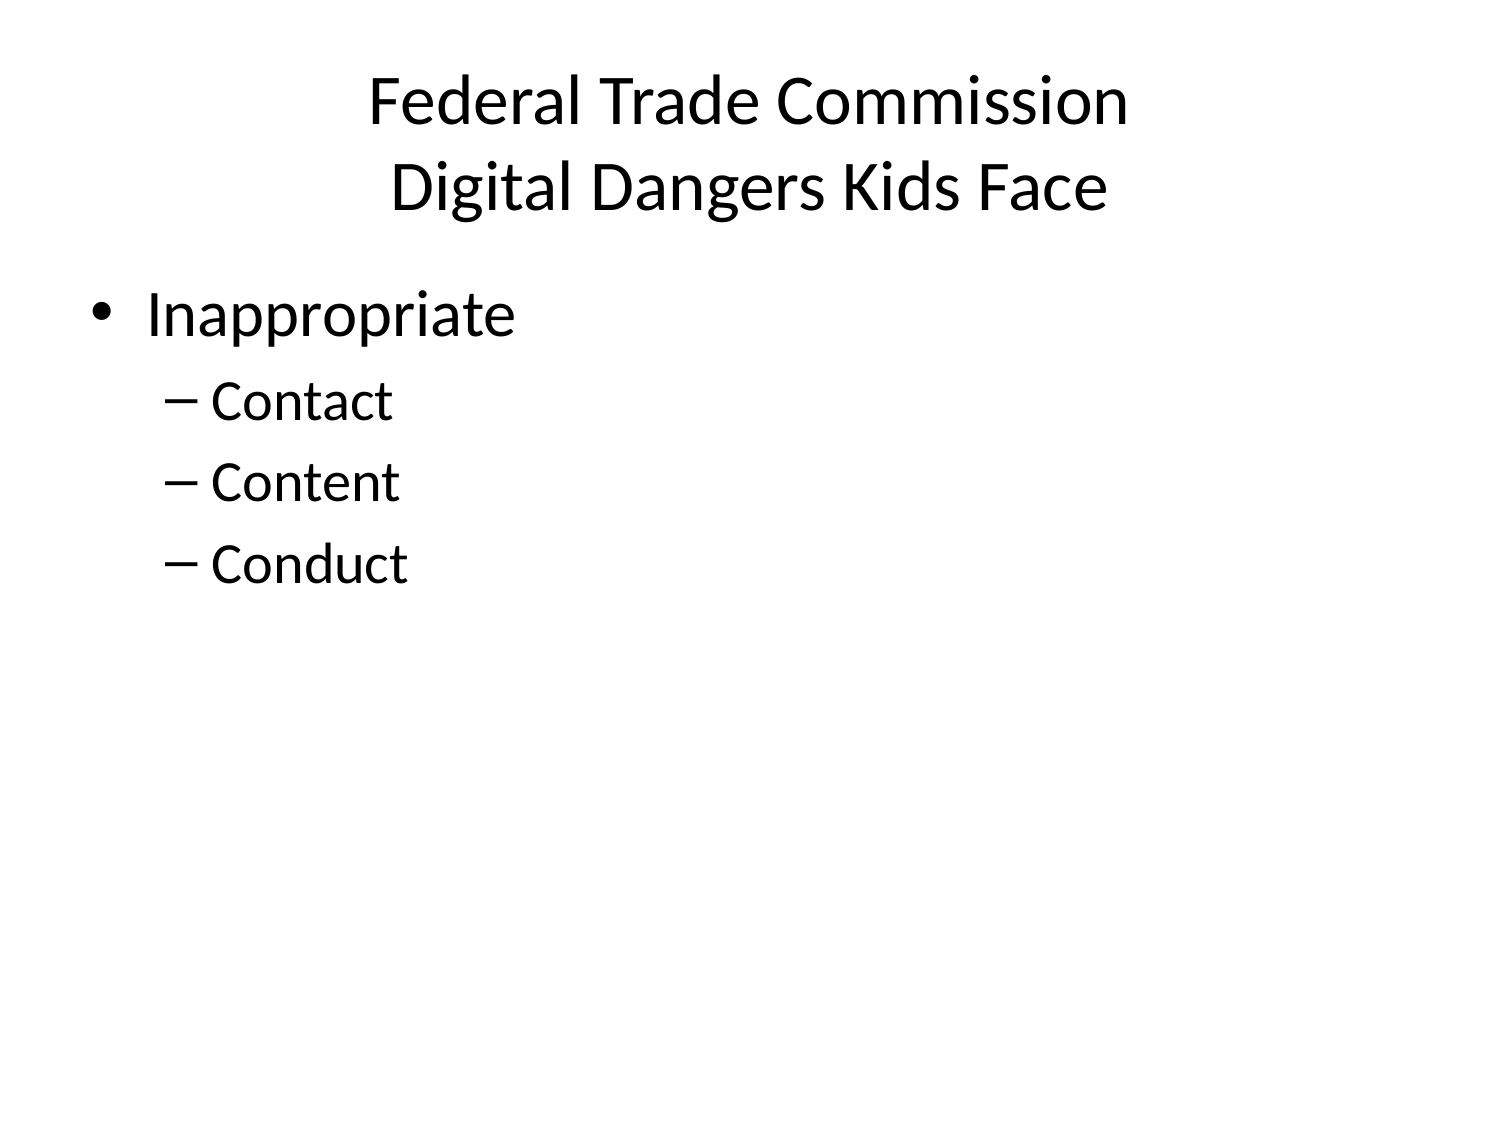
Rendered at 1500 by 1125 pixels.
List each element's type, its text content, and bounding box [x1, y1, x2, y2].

list Inappropriate Contact Content Conduct [75, 262, 1425, 1005]
title Federal Trade Commission Digital Dangers Kids Face [75, 45, 1425, 233]
